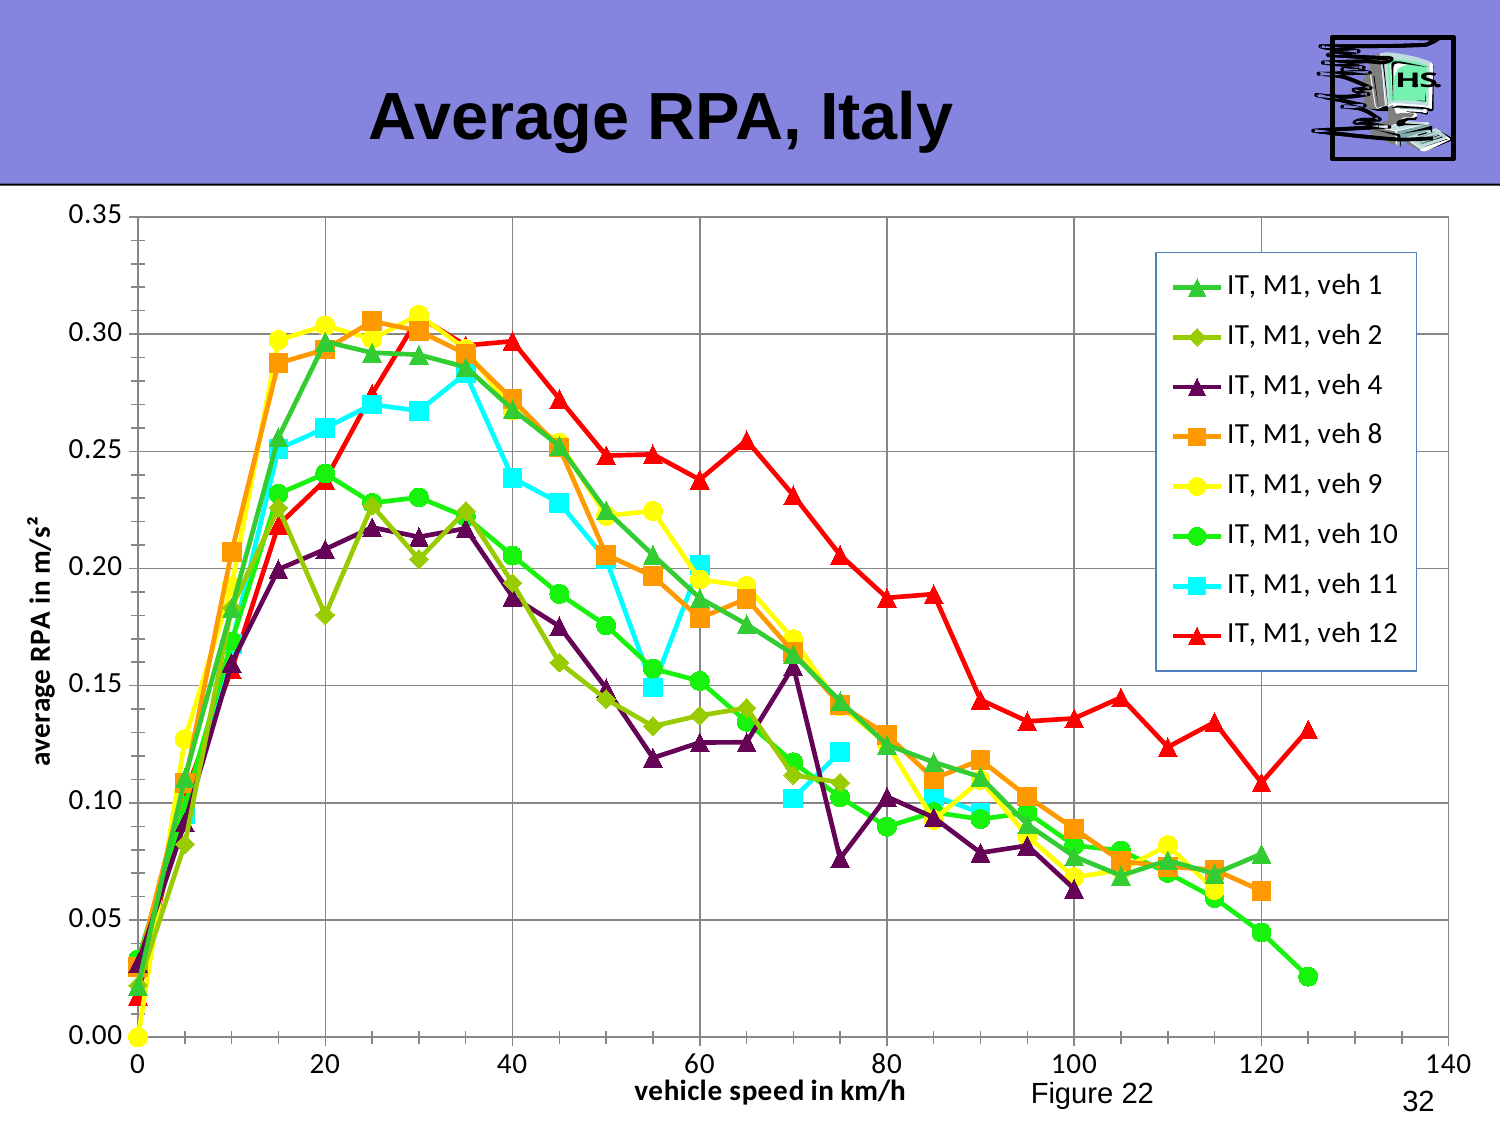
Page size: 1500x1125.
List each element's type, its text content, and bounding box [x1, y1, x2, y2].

title Average RPA, Italy [29, 50, 1294, 175]
text_box [187, 162, 1288, 194]
chart [18, 195, 1483, 1118]
